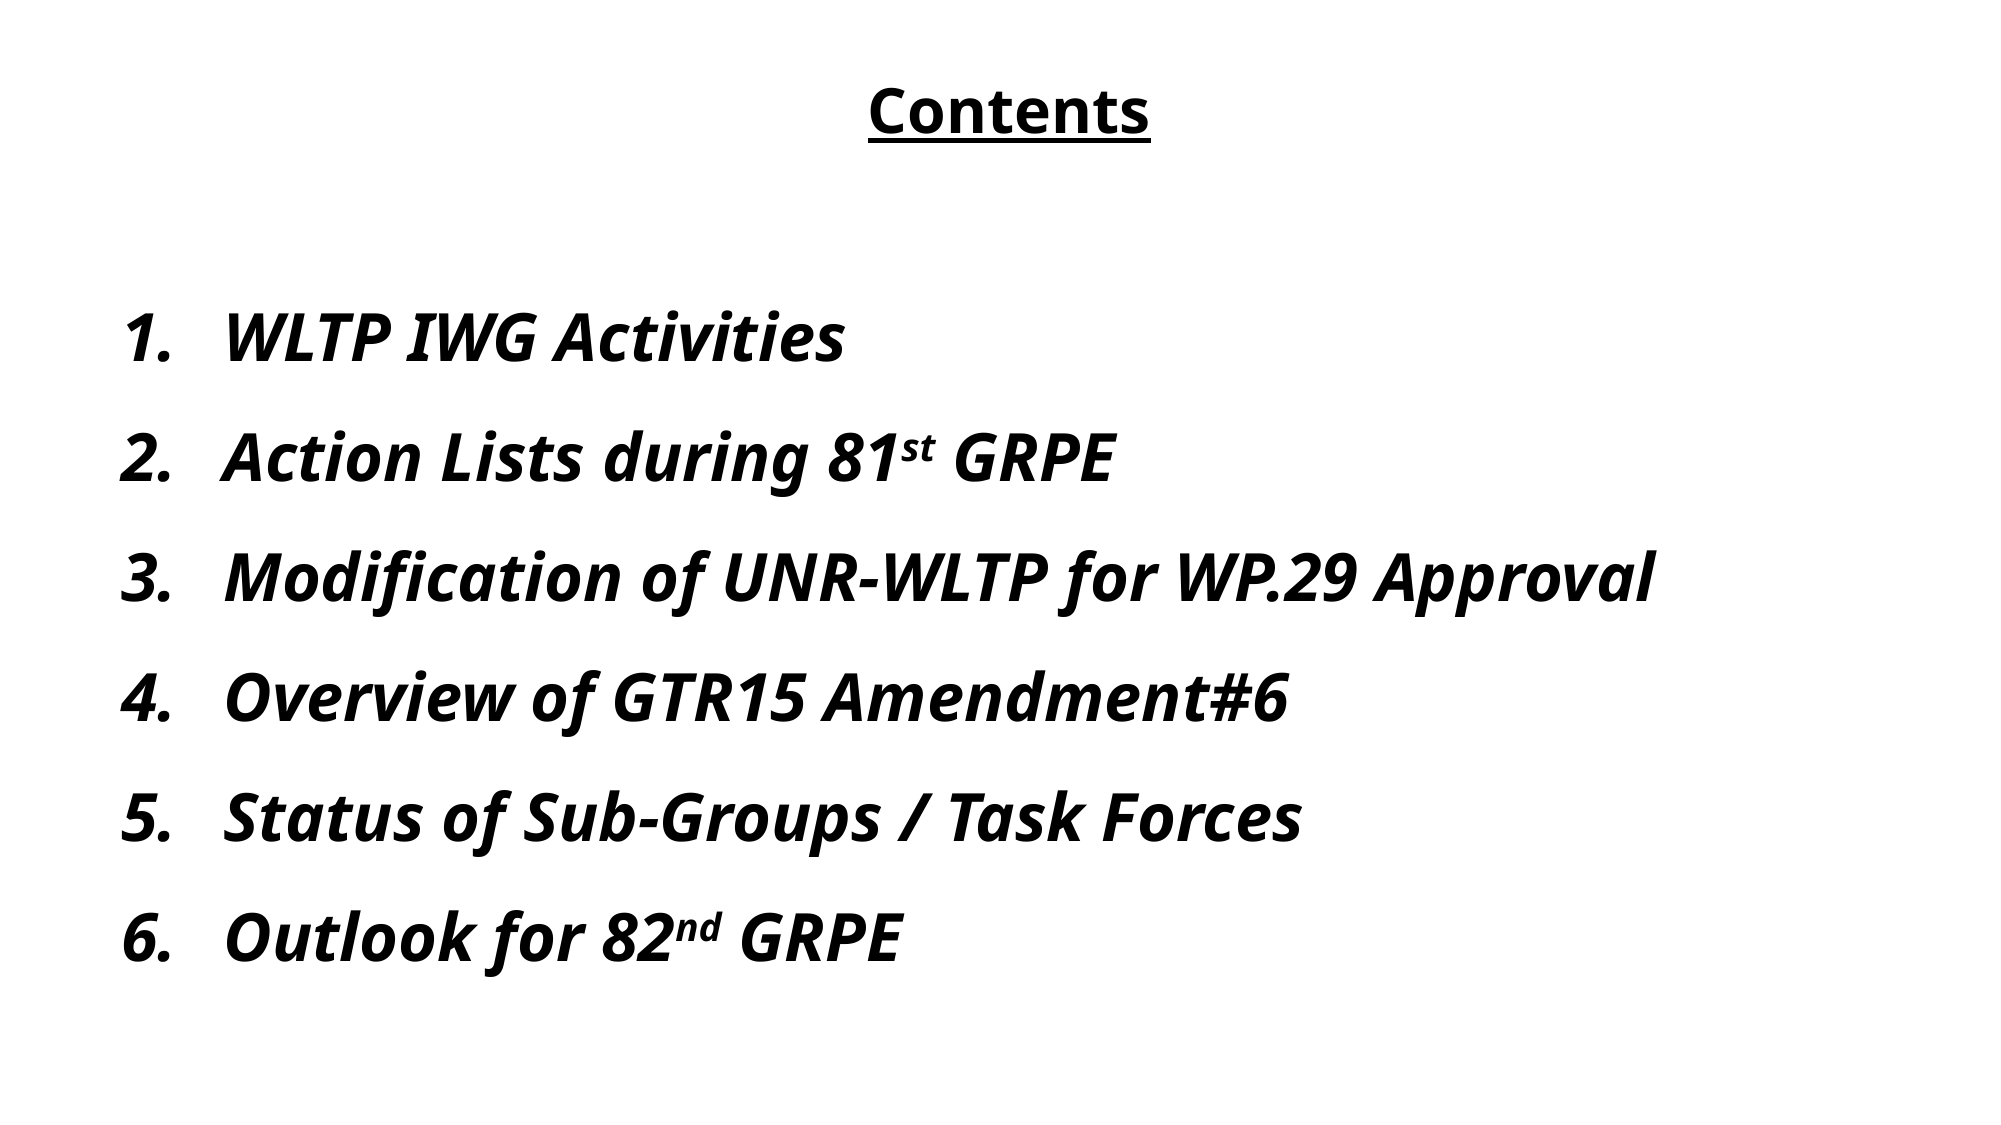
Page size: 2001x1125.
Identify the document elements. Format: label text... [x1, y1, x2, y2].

text_box Contents [853, 63, 1166, 153]
text_box WLTP IWG Activities Action Lists during 81st GRPE Modification of UNR-WLTP for WP.29 Approval Overview of GTR15 Amendment#6 Status of Sub-Groups / Task Forces Outlook for 82nd GRPE [106, 247, 1893, 982]
